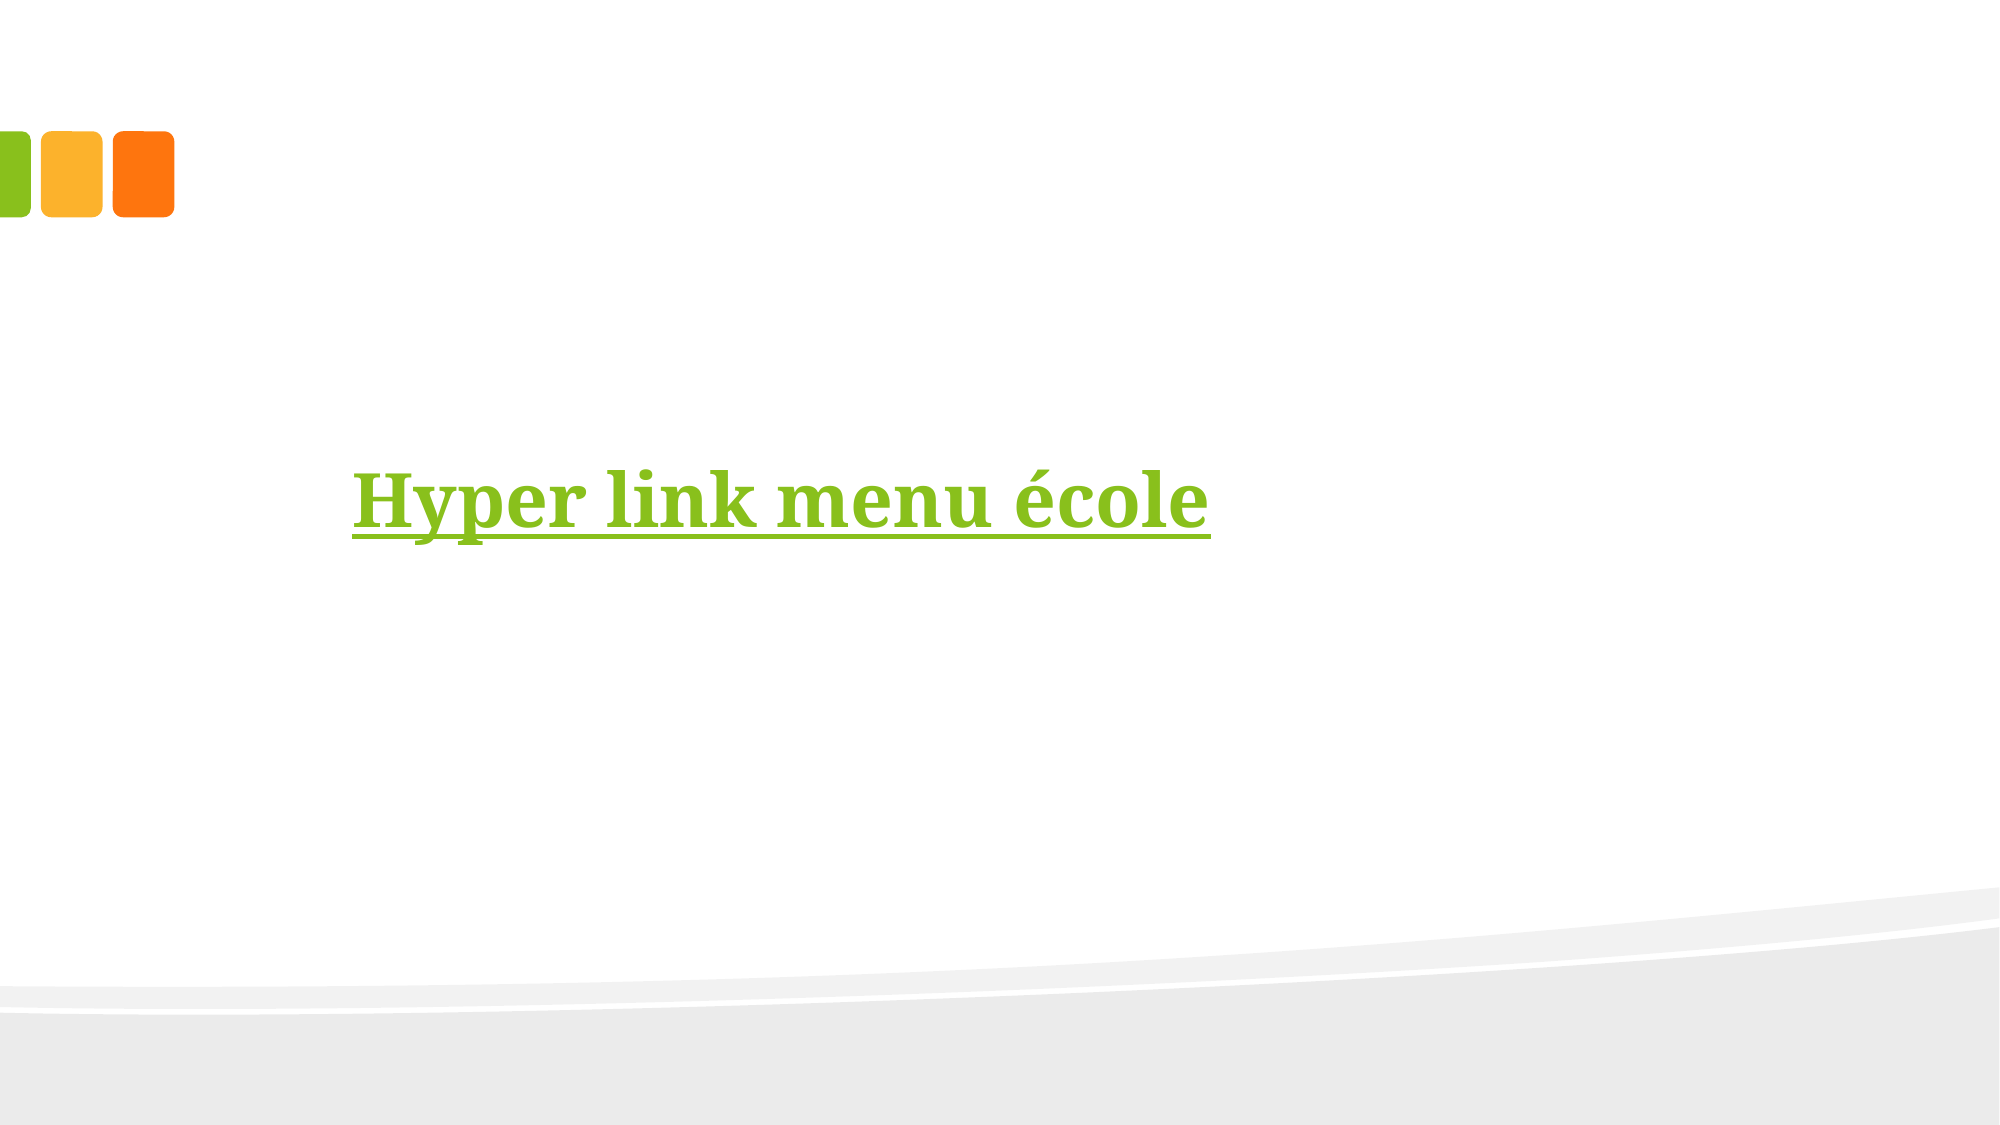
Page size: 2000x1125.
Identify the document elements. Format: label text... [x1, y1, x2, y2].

text_box Hyper link menu école [337, 324, 1713, 563]
